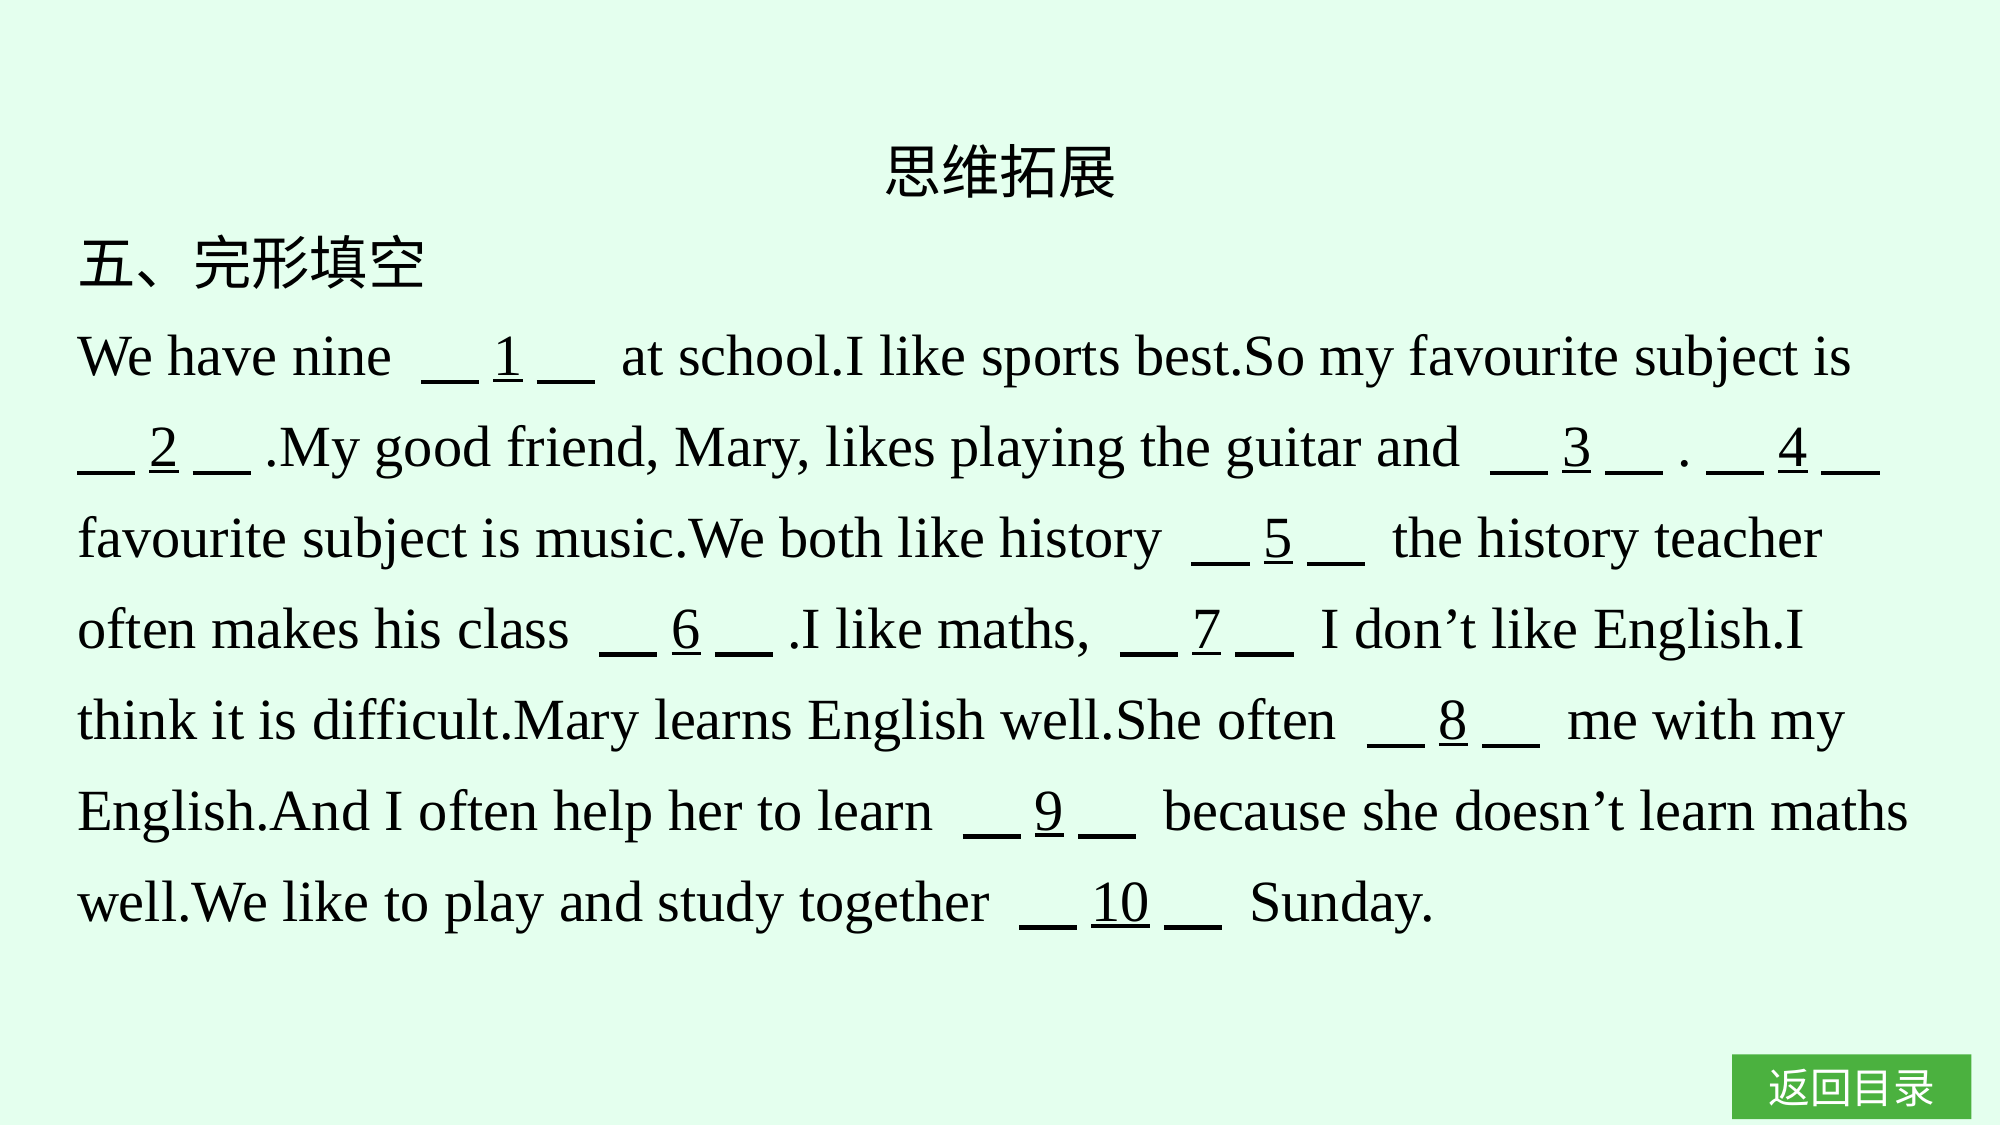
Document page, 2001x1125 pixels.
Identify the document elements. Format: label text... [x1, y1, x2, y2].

text_box 思维拓展 五、完形填空 We have nine 1 at school.I like sports best.So my favourite subject is 2 .My good friend, Mary, likes playing the guitar and 3 . 4 favourite subject is music.We both like history 5 the history teacher often makes his class 6 .I like maths, 7 I don’t like English.I think it is difficult.Mary learns English well.She often 8 me with my English.And I often help her to learn 9 because she doesn’t learn maths well.We like to play and study together 10 Sunday. [62, 106, 1938, 940]
